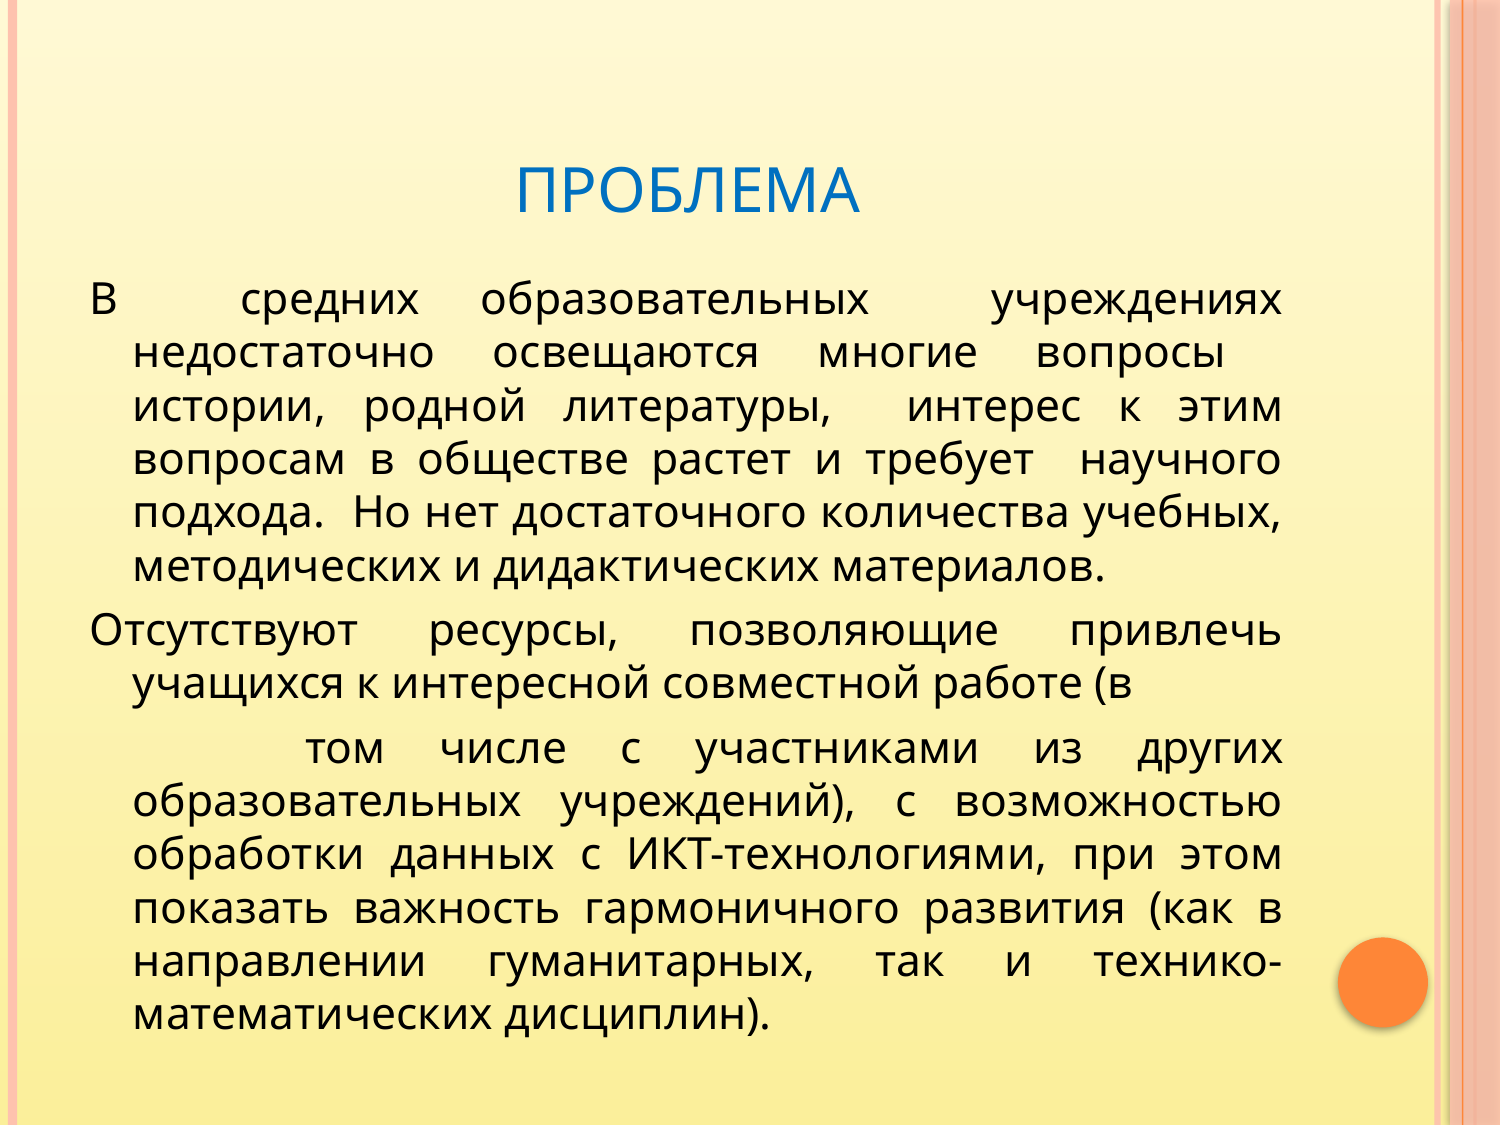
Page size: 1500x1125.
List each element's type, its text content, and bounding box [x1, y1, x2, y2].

title Проблема [75, 45, 1300, 233]
list В средних образовательных учреждениях недостаточно освещаются многие вопросы истории, родной литературы, интерес к этим вопросам в обществе растет и требует научного подхода. Но нет достаточного количества учебных, методических и дидактических материалов. Отсутствуют ресурсы, позволяющие привлечь учащихся к интересной совместной работе (в том числе с участниками из других образовательных учреждений), с возможностью обработки данных с ИКТ-технологиями, при этом показать важность гармоничного развития (как в направлении гуманитарных, так и технико-математических дисциплин). [75, 262, 1300, 1062]
